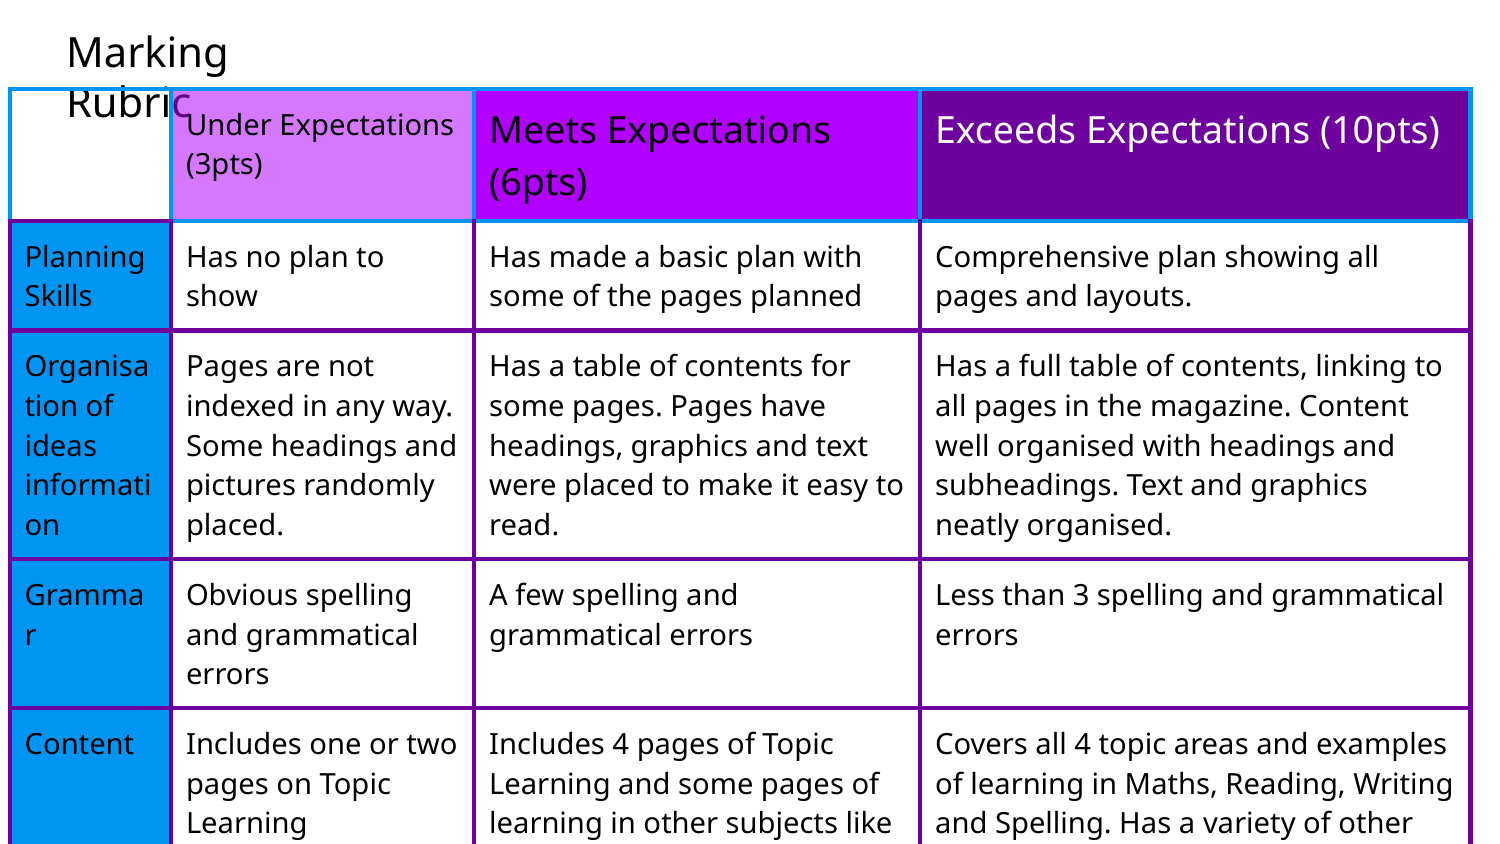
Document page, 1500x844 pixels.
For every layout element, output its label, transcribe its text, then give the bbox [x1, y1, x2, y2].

table_header Exceeds Expectations (10pts) [922, 91, 1468, 219]
table_cell Has a table of contents for some pages. Pages have headings, graphics and text were placed to make it easy to read. [476, 333, 918, 557]
table_cell A few spelling and grammatical errors [476, 561, 918, 706]
table_cell Includes 4 pages of Topic Learning and some pages of learning in other subjects like reading. Includes 1 or 2 other pages of content (Games, Quizzes or Reviews) [476, 710, 918, 844]
table_cell Organisation of ideas information [12, 333, 169, 557]
table_header [12, 91, 169, 219]
table_cell Grammar [12, 561, 169, 706]
table_cell Pages are not indexed in any way. Some headings and pictures randomly placed. [173, 333, 472, 557]
title Marking Rubric [51, 10, 340, 80]
table_cell Obvious spelling and grammatical errors [173, 561, 472, 706]
table_cell Has a full table of contents, linking to all pages in the magazine. Content well organised with headings and subheadings. Text and graphics neatly organised. [922, 333, 1468, 557]
table_cell Includes one or two pages on Topic Learning [173, 710, 472, 844]
table_cell Content [12, 710, 169, 844]
table_header Under Expectations (3pts) [173, 91, 472, 219]
table_cell Less than 3 spelling and grammatical errors [922, 561, 1468, 706]
table_cell Planning Skills [12, 223, 169, 328]
table_cell Covers all 4 topic areas and examples of learning in Maths, Reading, Writing and Spelling. Has a variety of other pages (Games, Quizzes, Reviews) [922, 710, 1468, 844]
table_header Meets Expectations (6pts) [476, 91, 918, 219]
table_cell Has made a basic plan with some of the pages planned [476, 223, 918, 328]
table_cell Has no plan to show [173, 223, 472, 328]
table_cell Comprehensive plan showing all pages and layouts. [922, 223, 1468, 328]
